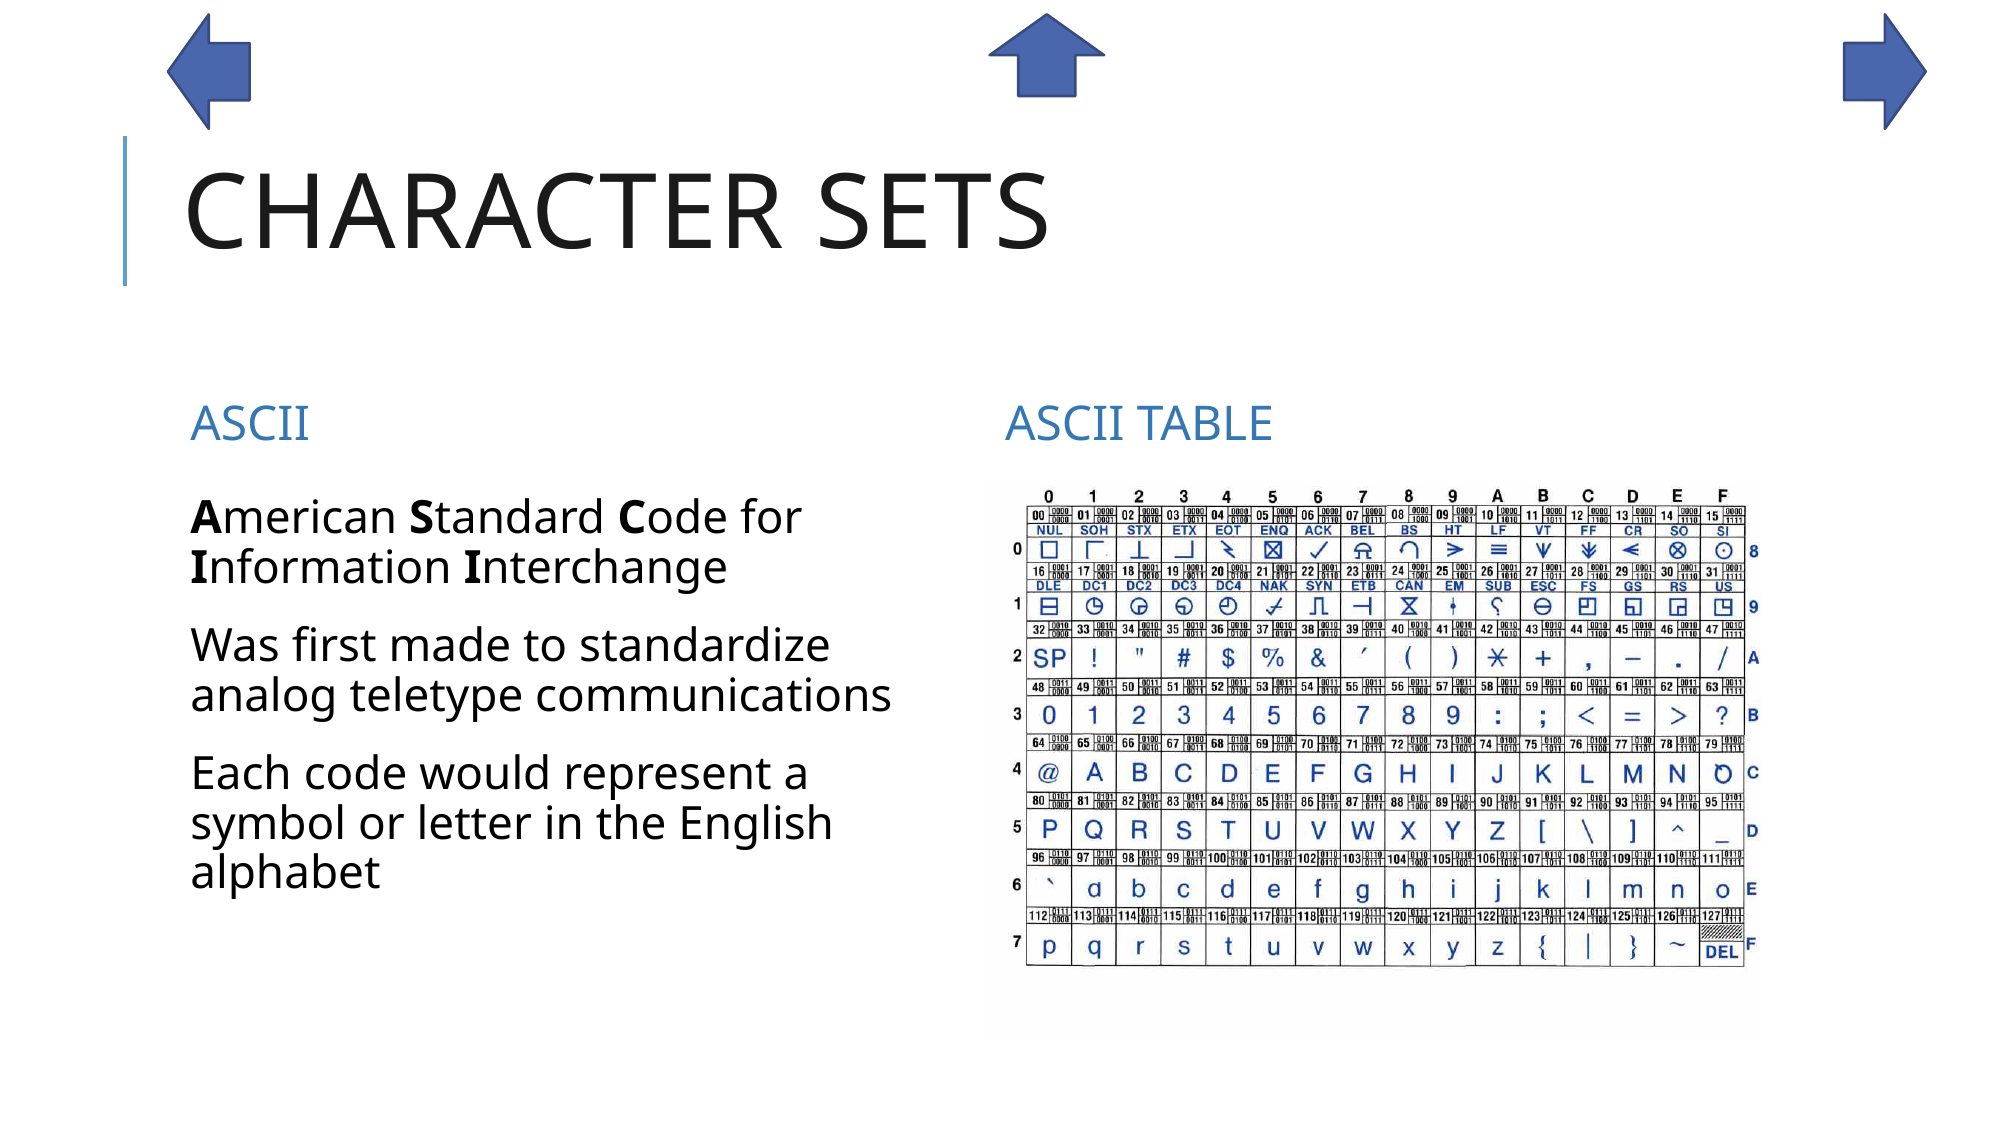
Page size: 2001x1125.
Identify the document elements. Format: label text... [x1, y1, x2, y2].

title Character Sets [168, 96, 1763, 342]
list American Standard Code for Information Interchange Was first made to standardize analog teletype communications Each code would represent a symbol or letter in the English alphabet [168, 486, 948, 1035]
text_box [988, 13, 1106, 98]
text_box [166, 13, 251, 131]
text_box [1842, 13, 1927, 131]
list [984, 486, 1761, 1036]
list ASCII TABLE [982, 357, 1763, 484]
list ASCII [168, 357, 948, 486]
